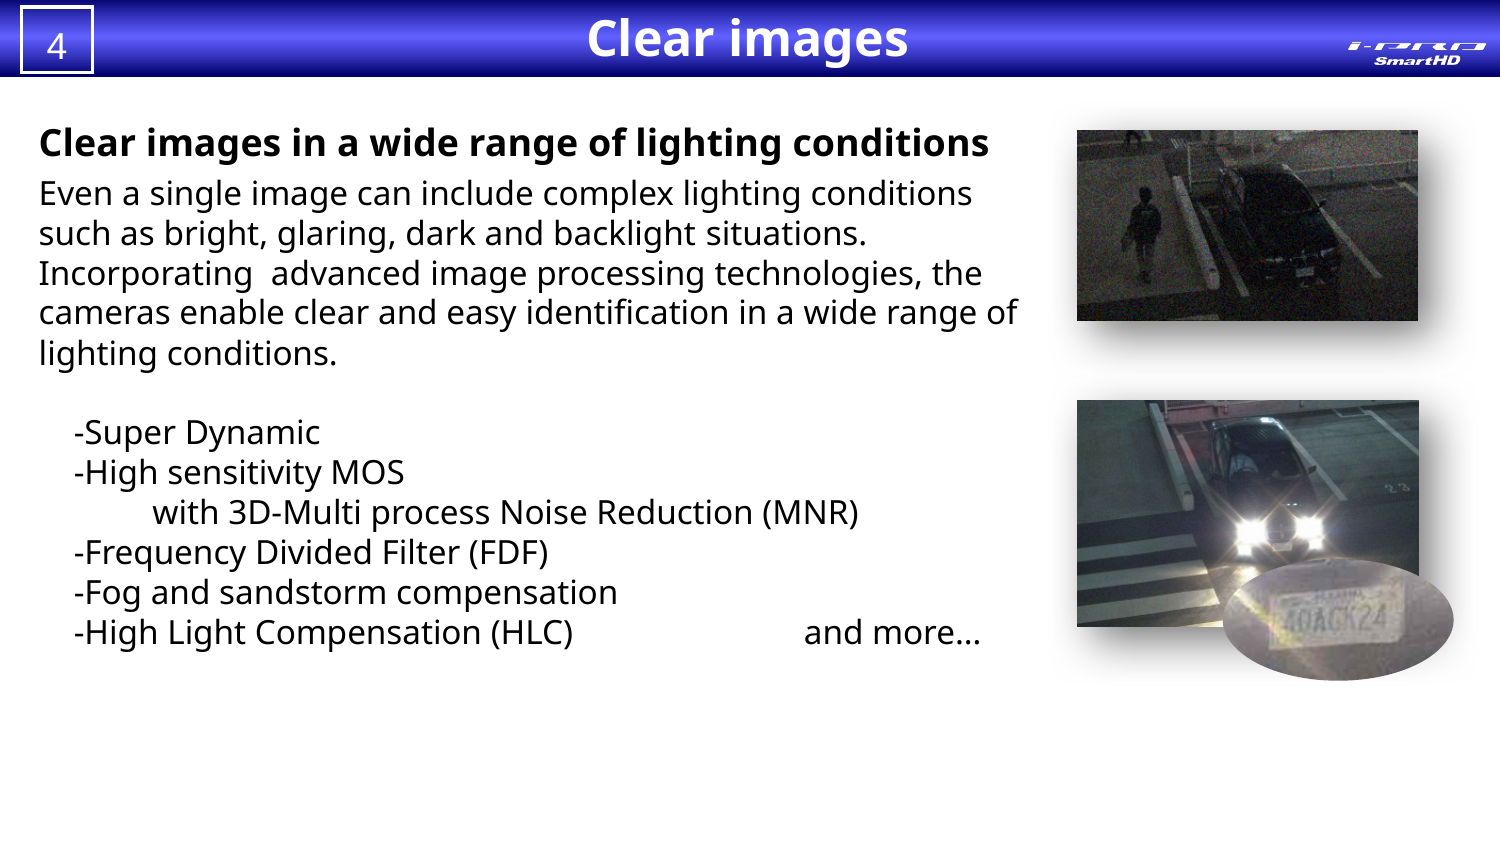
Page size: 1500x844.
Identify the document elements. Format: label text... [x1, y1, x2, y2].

title Clear images [0, 0, 1500, 77]
picture [1076, 130, 1418, 322]
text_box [1076, 400, 1454, 681]
text_box Clear images in a wide range of lighting conditions Even a single image can include complex lighting conditions such as bright, glaring, dark and backlight situations. Incorporating advanced image processing technologies, the cameras enable clear and easy identification in a wide range of lighting conditions. -Super Dynamic -High sensitivity MOS with 3D-Multi process Noise Reduction (MNR) -Frequency Divided Filter (FDF) -Fog and sandstorm compensation -High Light Compensation (HLC) and more… [23, 111, 1058, 659]
